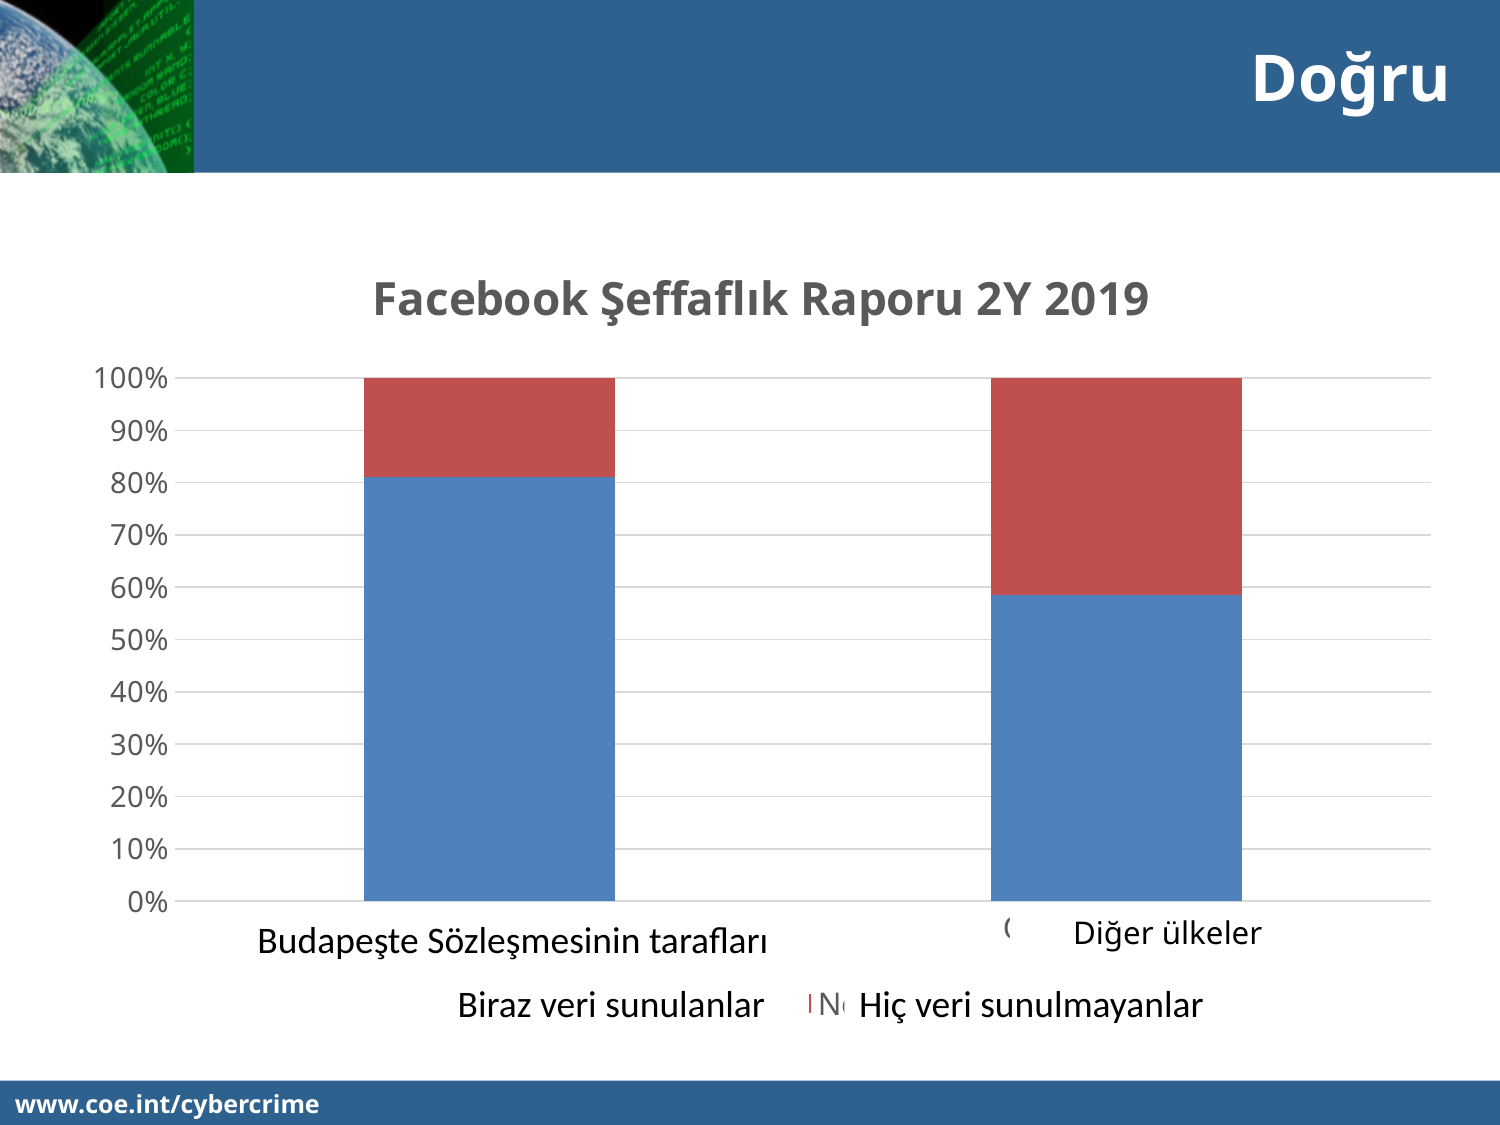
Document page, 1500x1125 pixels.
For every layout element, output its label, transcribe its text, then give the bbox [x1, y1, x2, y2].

text_box www.coe.int/cybercrime [0, 1079, 1500, 1125]
picture [0, 0, 194, 173]
chart [64, 228, 1459, 1032]
text_box [197, 0, 1500, 175]
text_box Doğru [206, 29, 1483, 122]
